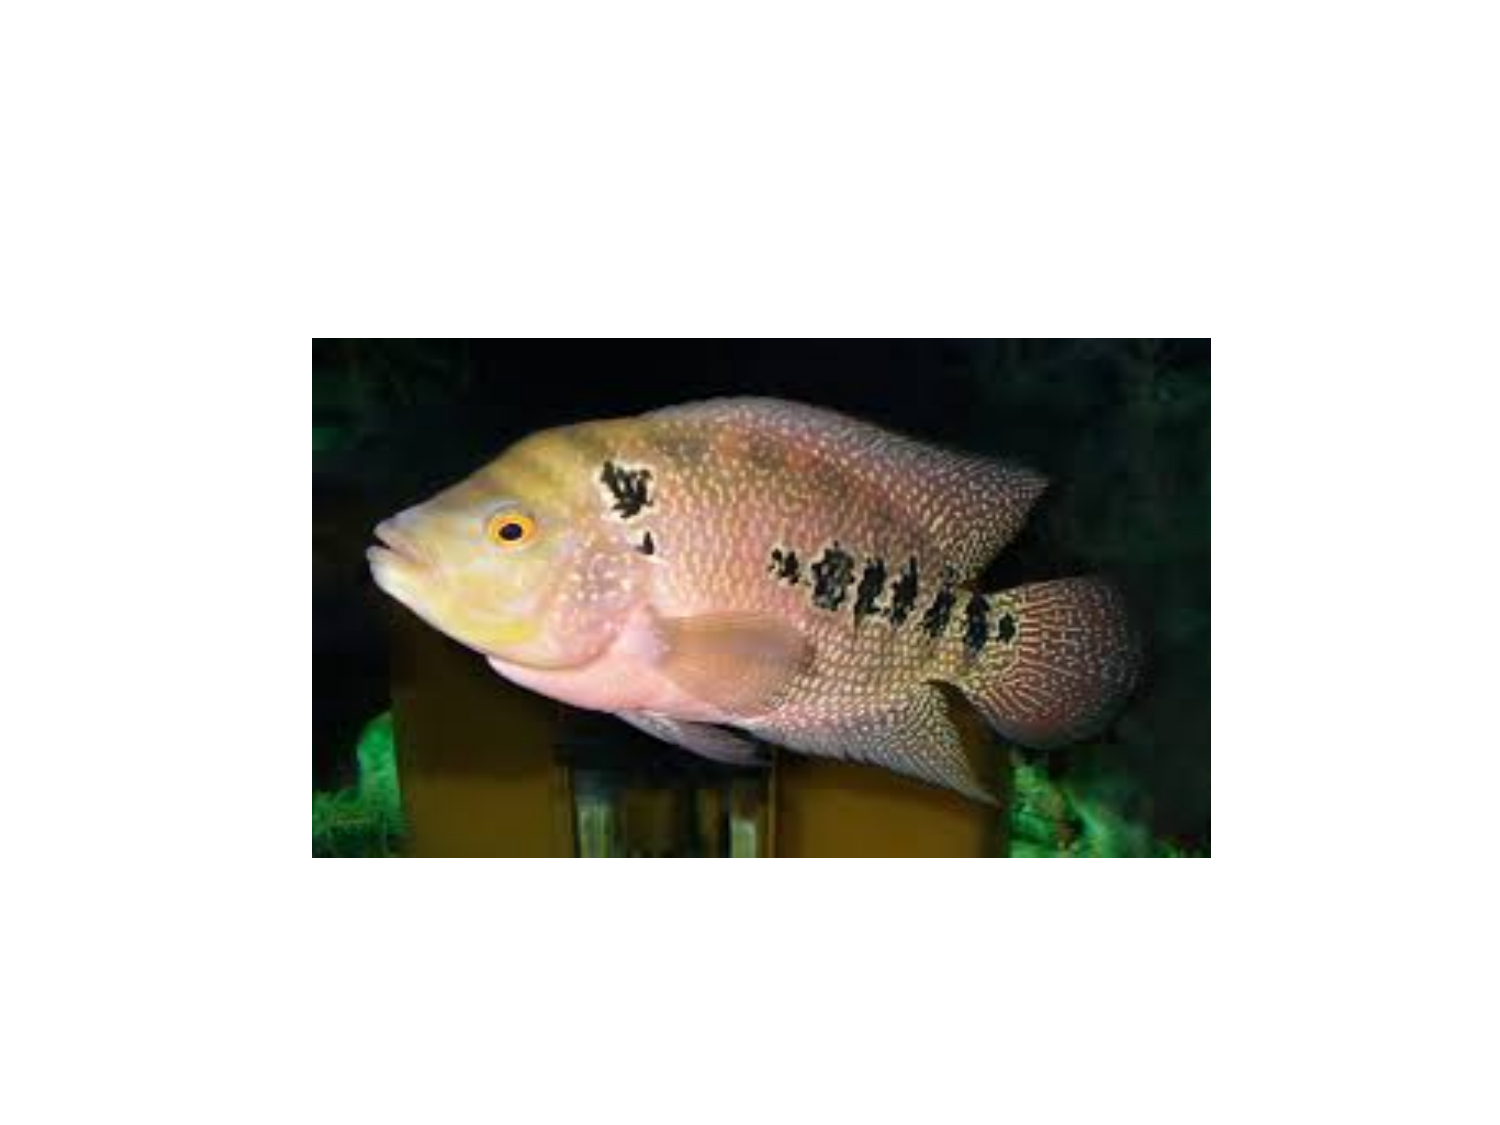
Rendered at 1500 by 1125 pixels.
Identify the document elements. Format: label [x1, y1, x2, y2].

list [312, 337, 1211, 859]
